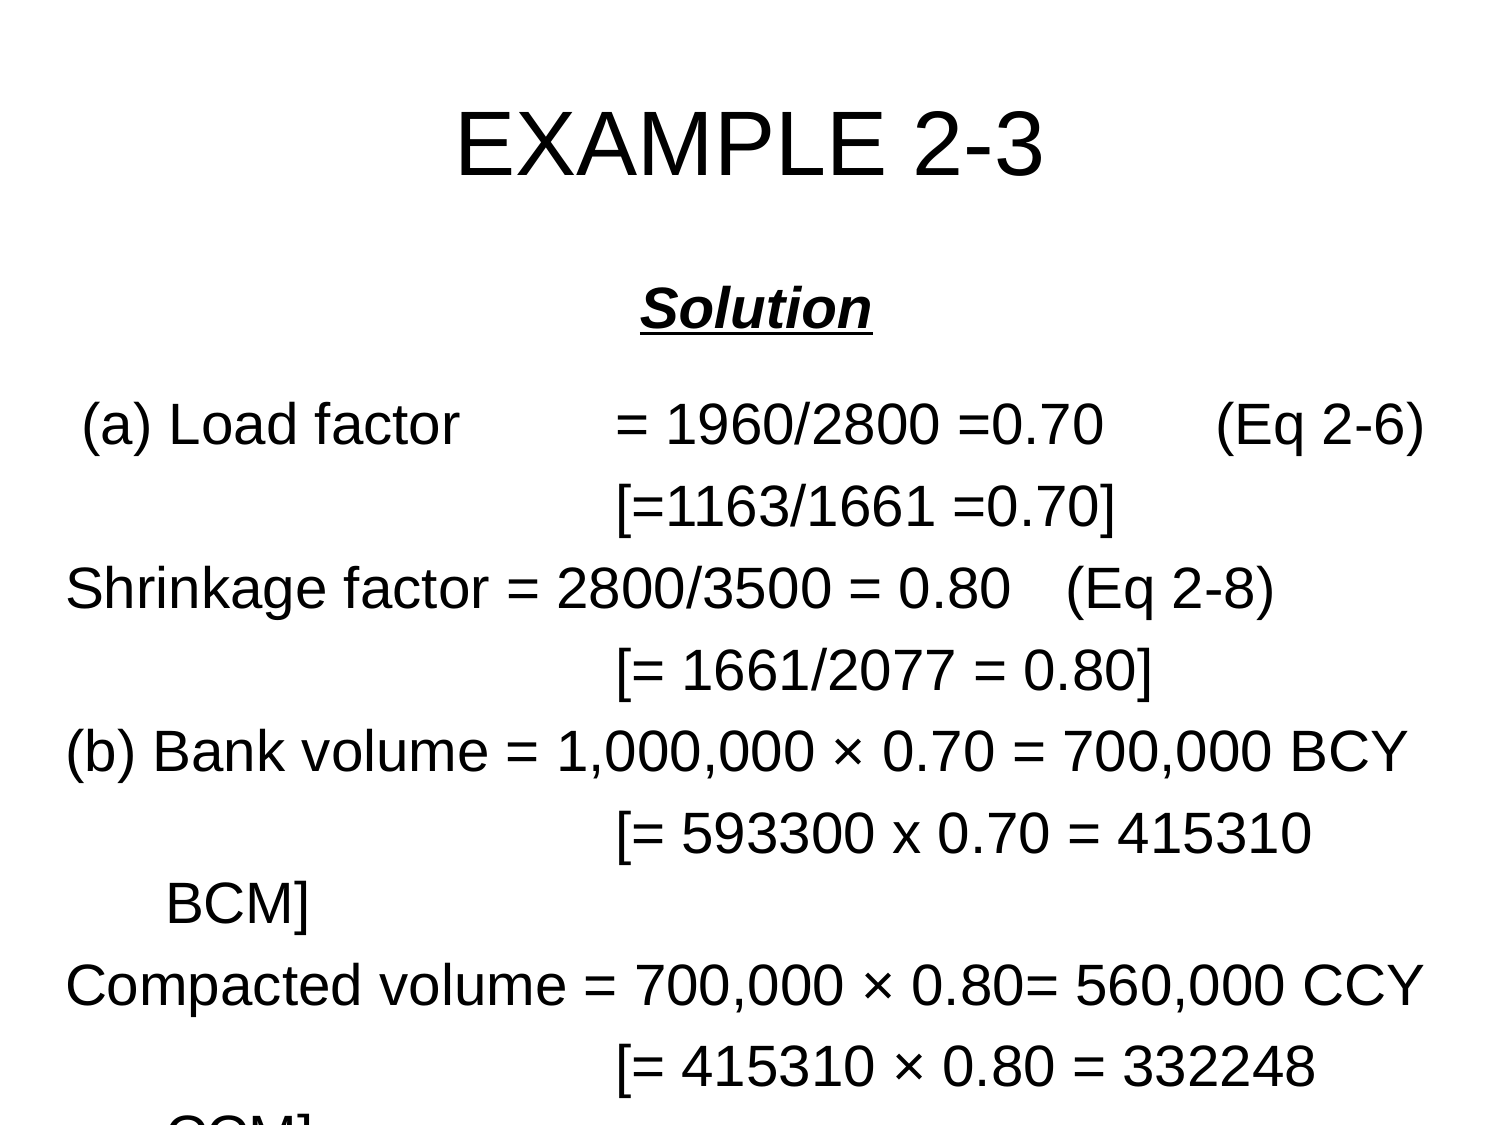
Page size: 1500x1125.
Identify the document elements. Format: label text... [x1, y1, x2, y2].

list Solution (a) Load factor = 1960/2800 =0.70 (Eq 2-6) [=1163/1661 =0.70] Shrinkage factor = 2800/3500 = 0.80 (Eq 2-8) [= 1661/2077 = 0.80] (b) Bank volume = 1,000,000 × 0.70 = 700,000 BCY [= 593300 x 0.70 = 415310 BCM] Compacted volume = 700,000 × 0.80= 560,000 CCY [= 415310 × 0.80 = 332248 CCM] [49, 262, 1463, 1088]
title EXAMPLE 2-3 [74, 44, 1426, 233]
